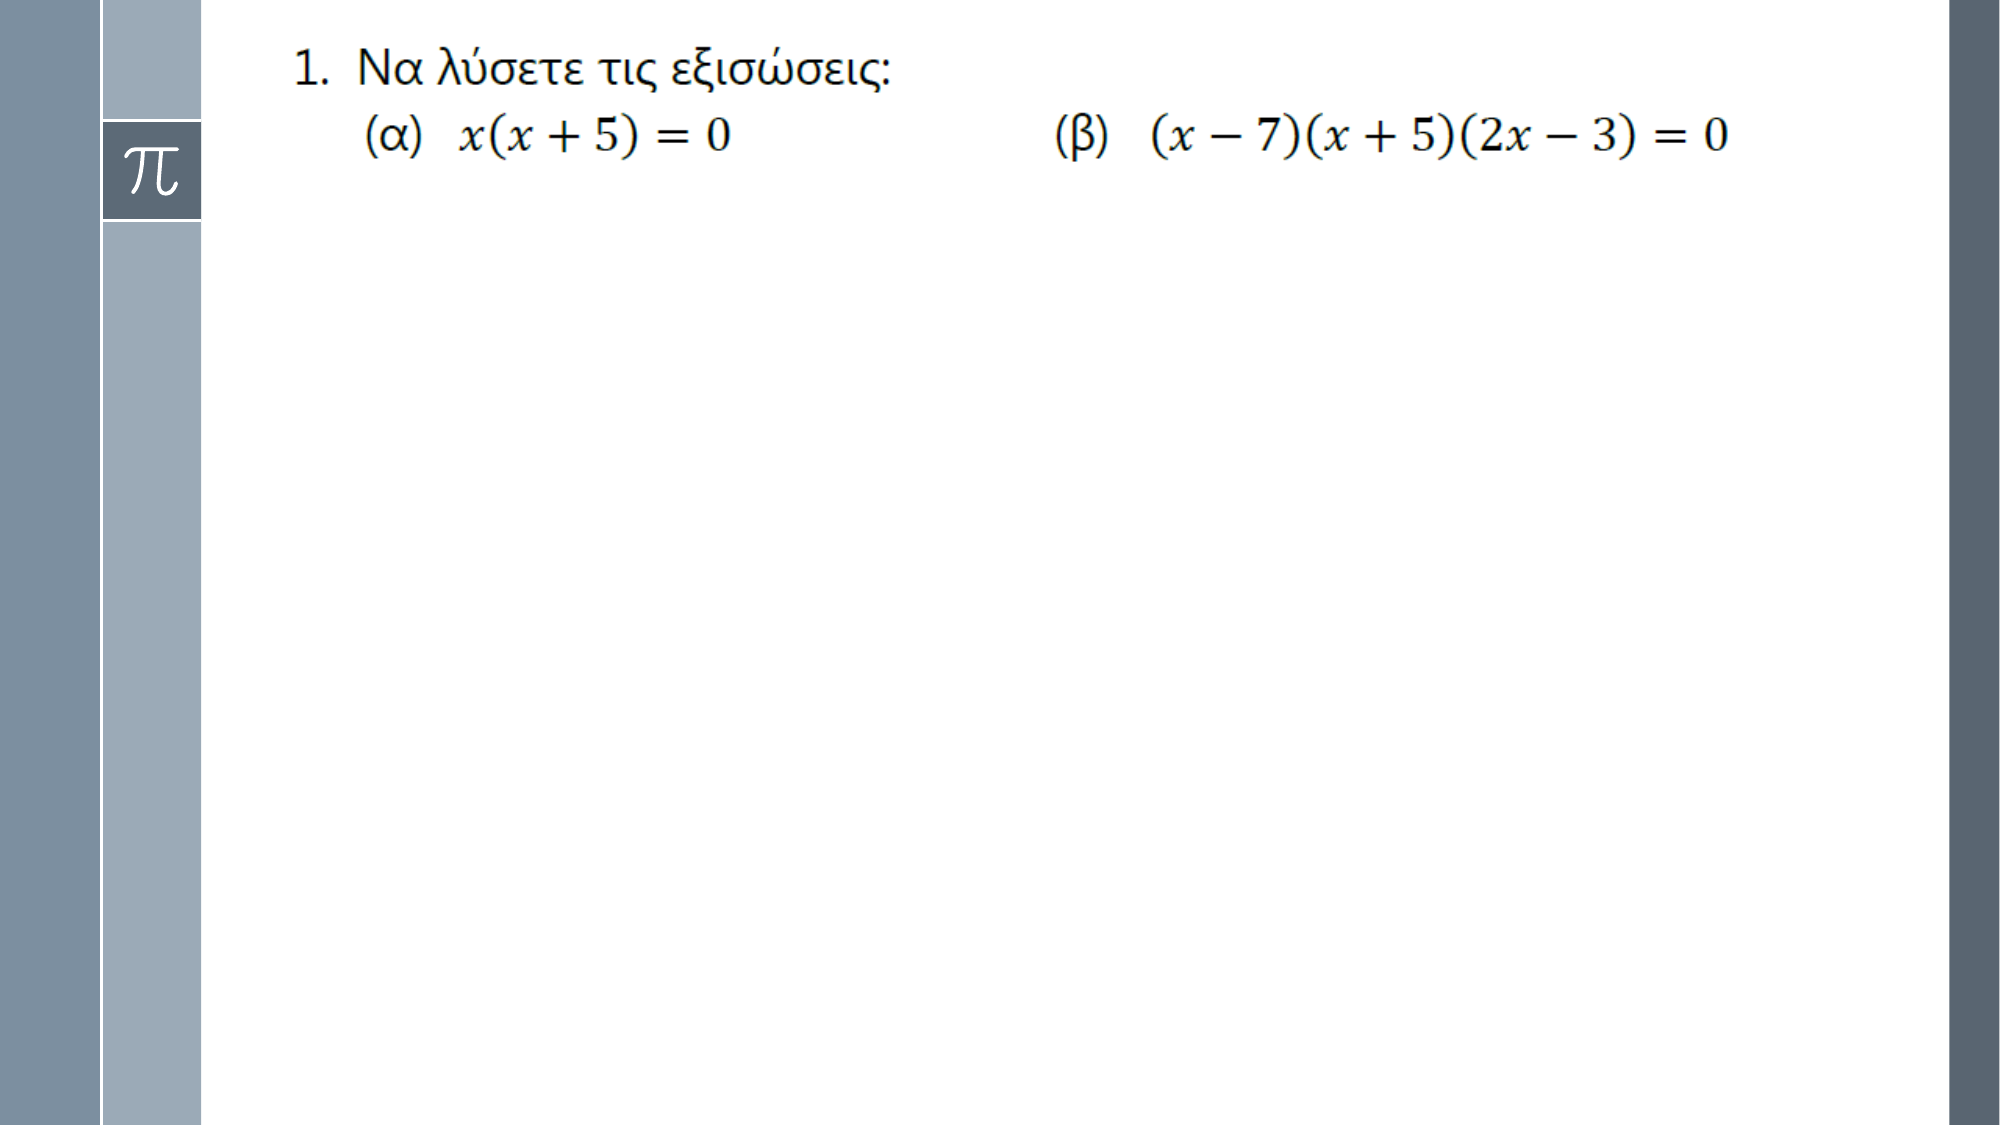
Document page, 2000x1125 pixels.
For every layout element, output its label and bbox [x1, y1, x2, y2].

picture [279, 30, 1895, 184]
